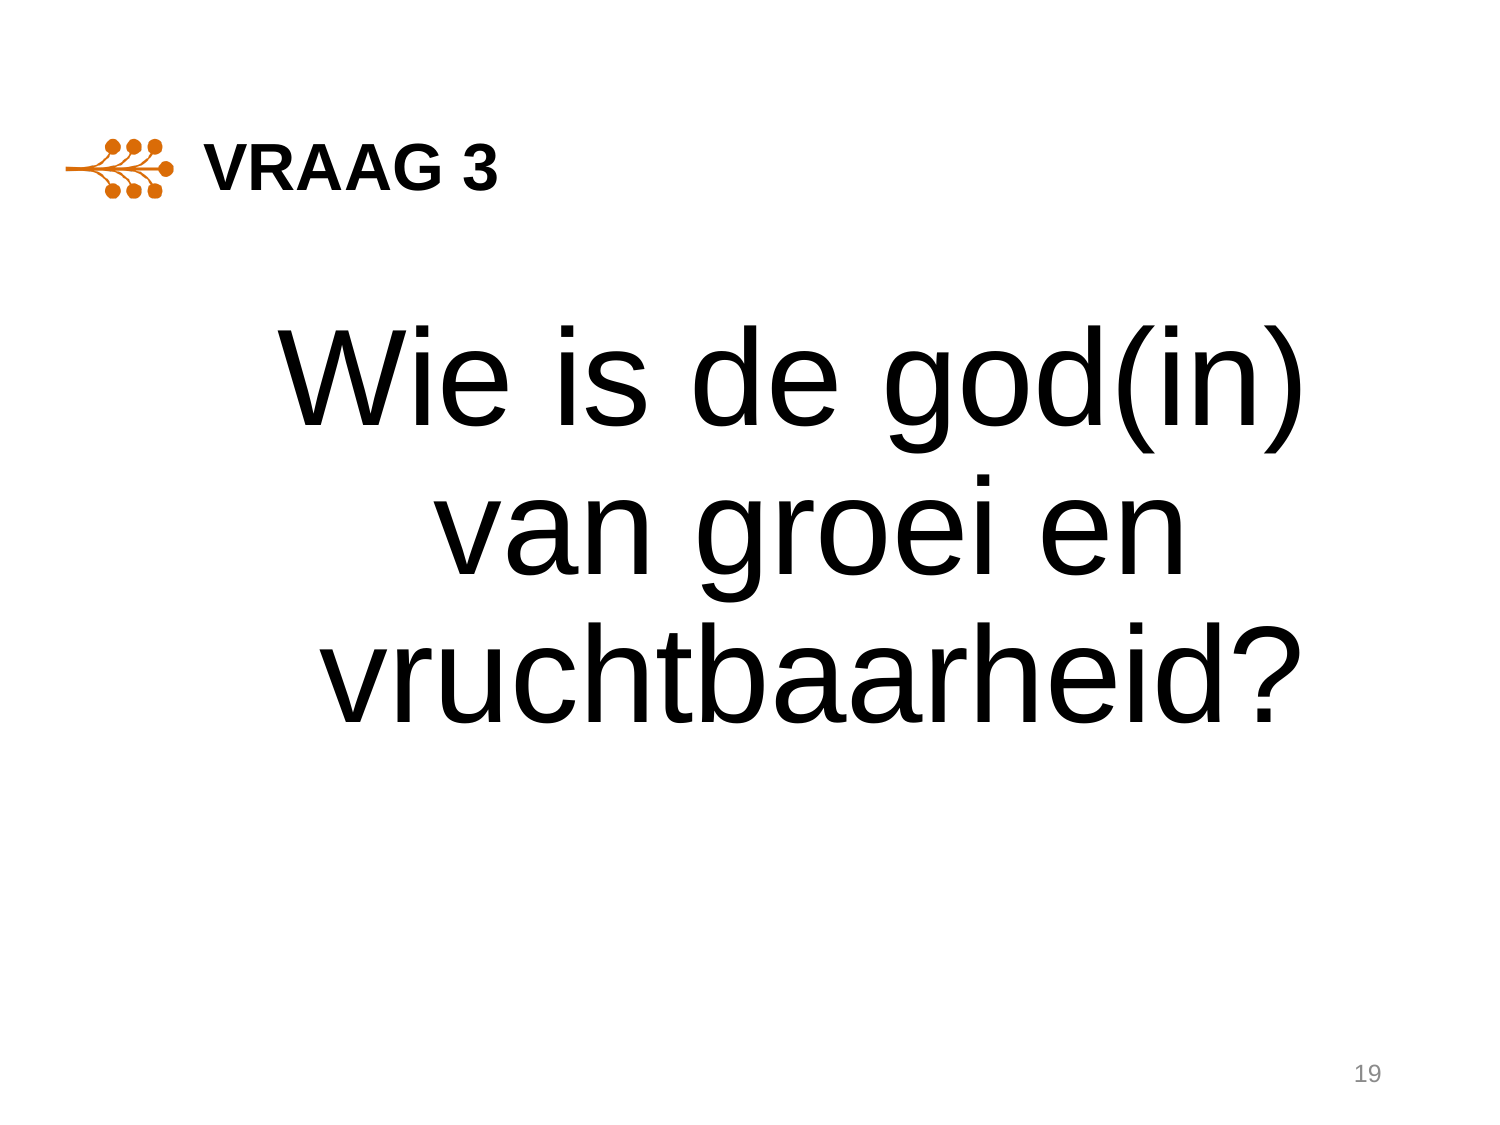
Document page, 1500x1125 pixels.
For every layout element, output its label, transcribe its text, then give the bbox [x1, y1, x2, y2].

picture [65, 138, 174, 199]
title Vraag 3 [188, 59, 1397, 278]
slide_number 19 [1059, 1042, 1397, 1103]
list Wie is de god(in) van groei en vruchtbaarheid? [190, 299, 1397, 1014]
